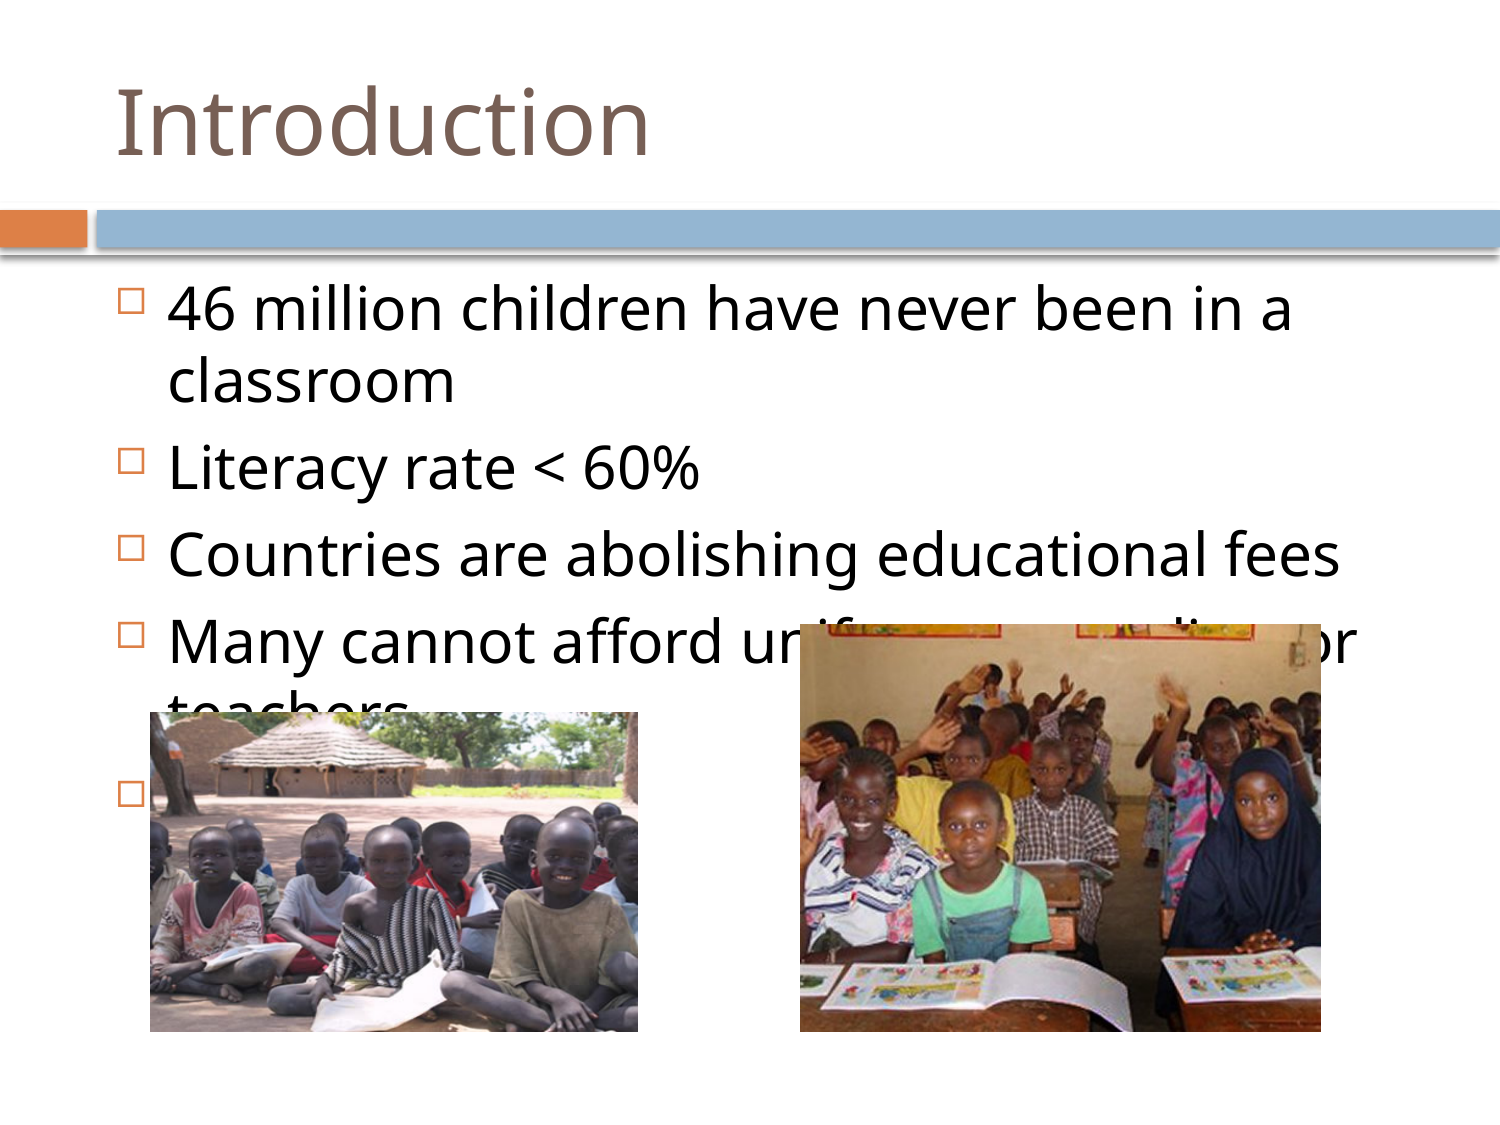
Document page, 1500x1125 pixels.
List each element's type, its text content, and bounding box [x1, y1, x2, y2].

list 46 million children have never been in a classroom Literacy rate < 60% Countries are abolishing educational fees Many cannot afford uniforms, supplies, or teachers Extreme poverty [100, 262, 1438, 1000]
picture [799, 624, 1322, 1032]
picture [149, 712, 638, 1032]
title Introduction [100, 37, 1438, 200]
